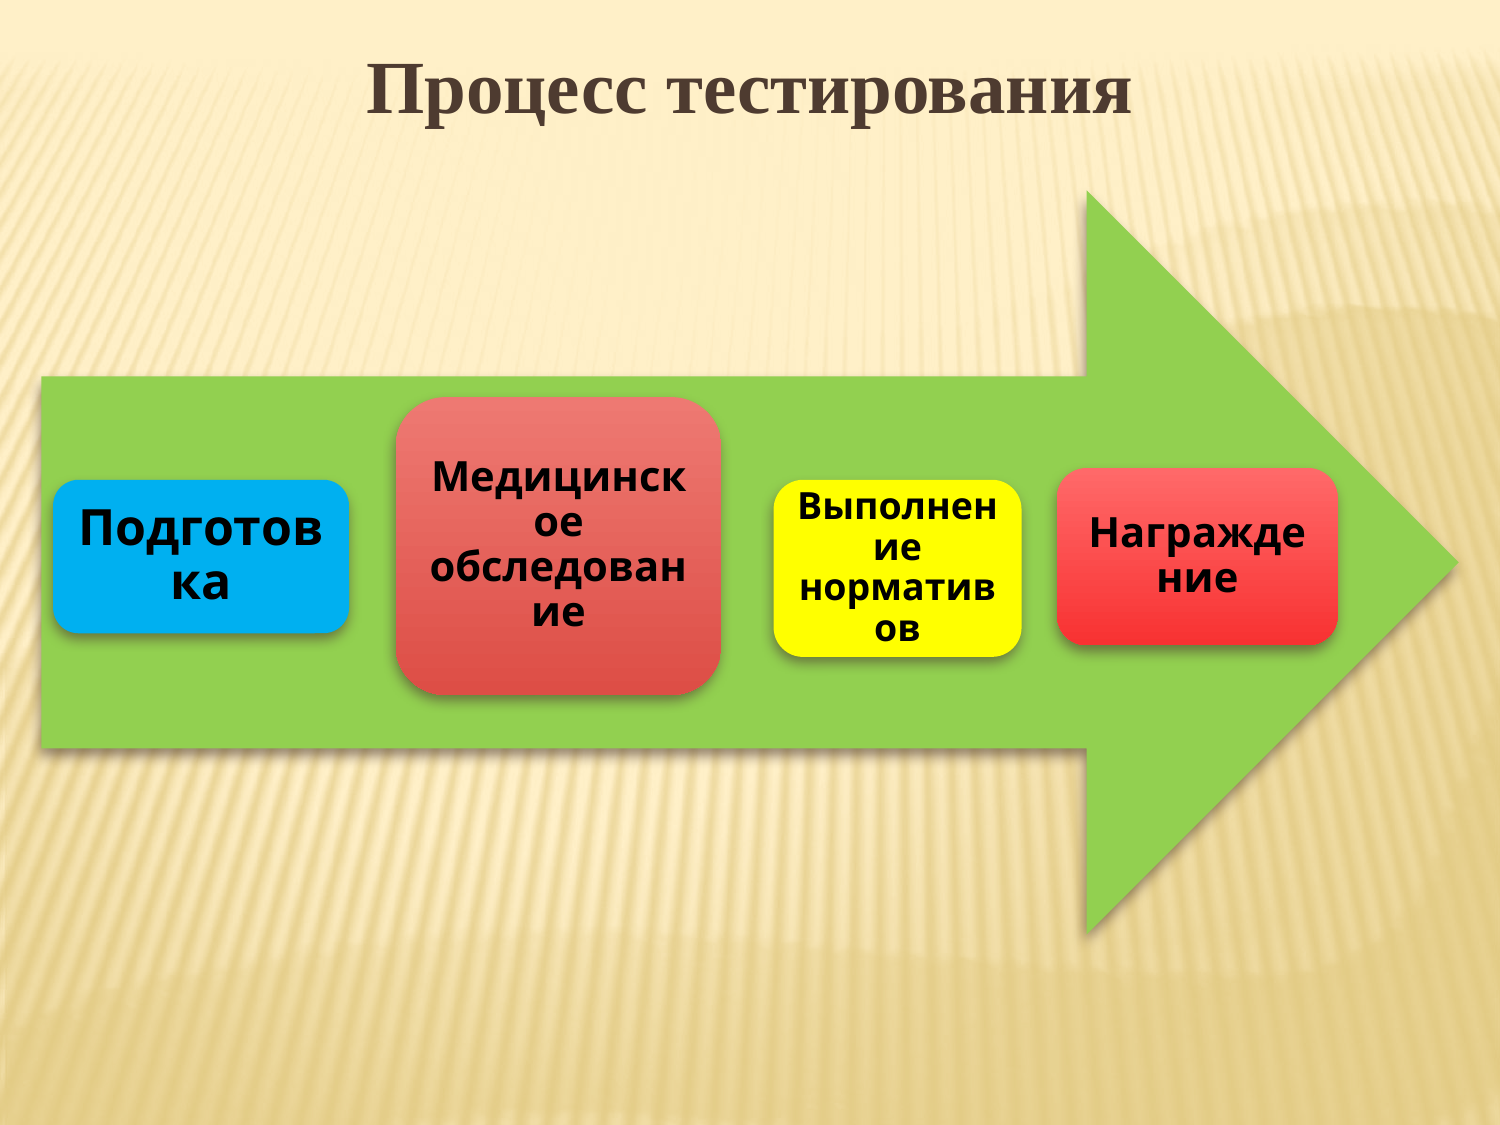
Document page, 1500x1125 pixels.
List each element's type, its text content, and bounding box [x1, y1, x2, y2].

text_box [41, 190, 1459, 935]
text_box Процесс тестирования [29, 30, 1471, 136]
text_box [395, 396, 722, 696]
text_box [773, 479, 1022, 658]
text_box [1056, 467, 1338, 646]
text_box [52, 479, 350, 634]
